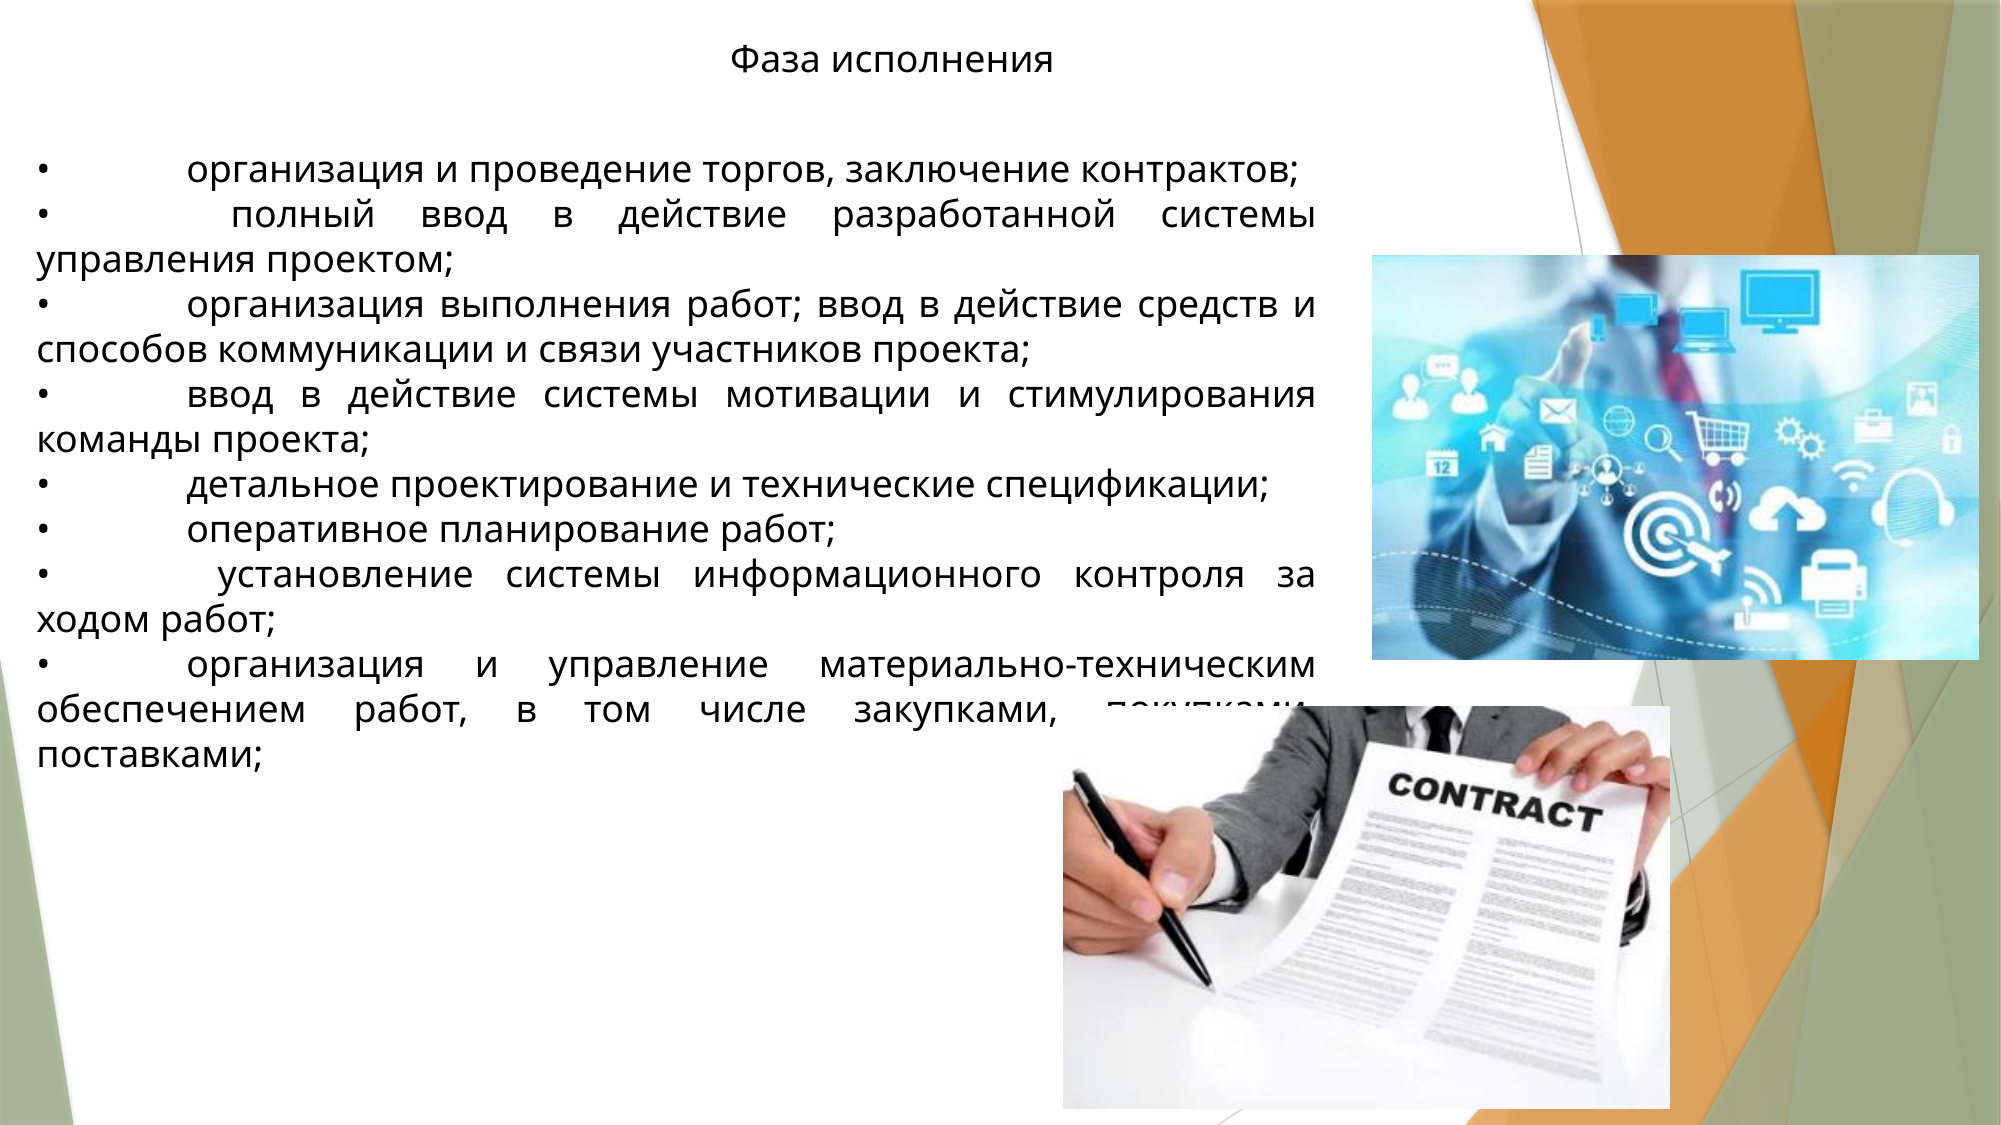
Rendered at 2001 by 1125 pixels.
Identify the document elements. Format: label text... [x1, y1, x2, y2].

text_box • организация и проведение торгов, заключение контрактов; • полный ввод в действие разработанной системы управления проектом; • организация выполнения работ; ввод в действие средств и способов коммуникации и связи участников проекта; • ввод в действие системы мотивации и стимулирования команды проекта; • детальное проектирование и технические спецификации; • оперативное планирование работ; • установление системы информационного контроля за ходом работ; • организация и управление материально-техническим обеспечением работ, в том числе закупками, покупками, поставками; [21, 92, 1333, 828]
picture [1372, 254, 1979, 660]
text_box Фаза исполнения [715, 27, 1717, 88]
picture [1063, 705, 1670, 1110]
